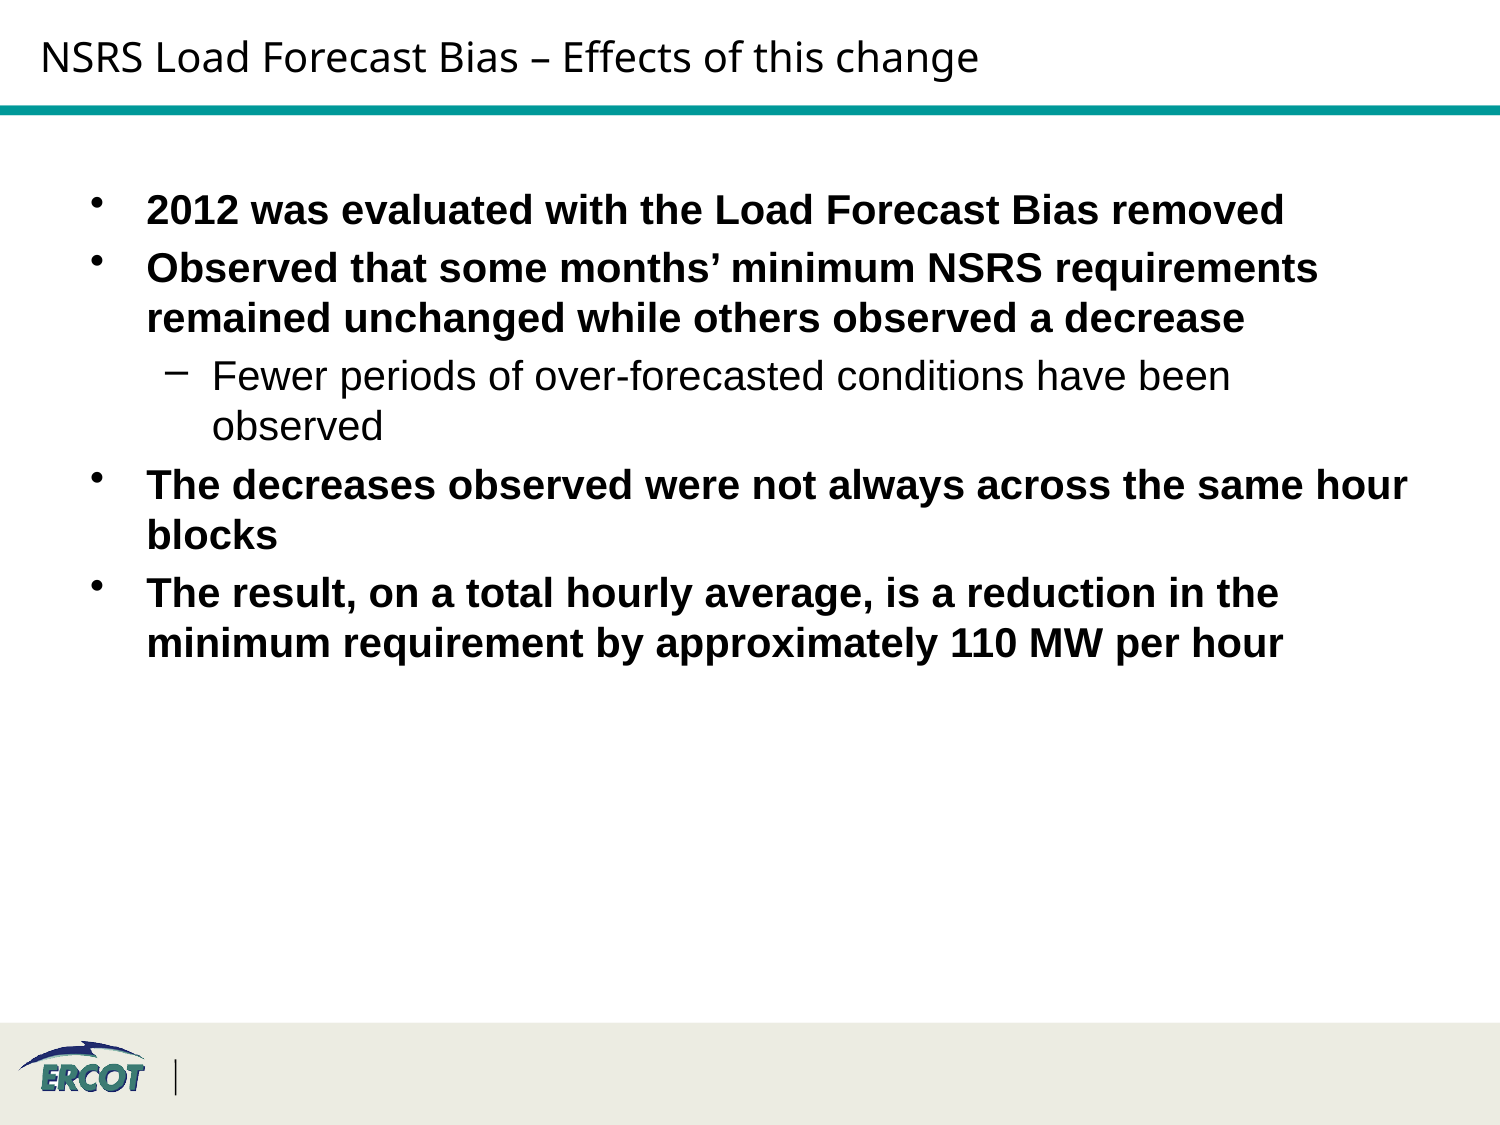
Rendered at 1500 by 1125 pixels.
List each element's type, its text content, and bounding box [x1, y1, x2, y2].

list 2012 was evaluated with the Load Forecast Bias removed Observed that some months’ minimum NSRS requirements remained unchanged while others observed a decrease Fewer periods of over-forecasted conditions have been observed The decreases observed were not always across the same hour blocks The result, on a total hourly average, is a reduction in the minimum requirement by approximately 110 MW per hour [74, 174, 1426, 951]
title NSRS Load Forecast Bias – Effects of this change [24, 0, 1451, 113]
picture [10, 1031, 151, 1111]
